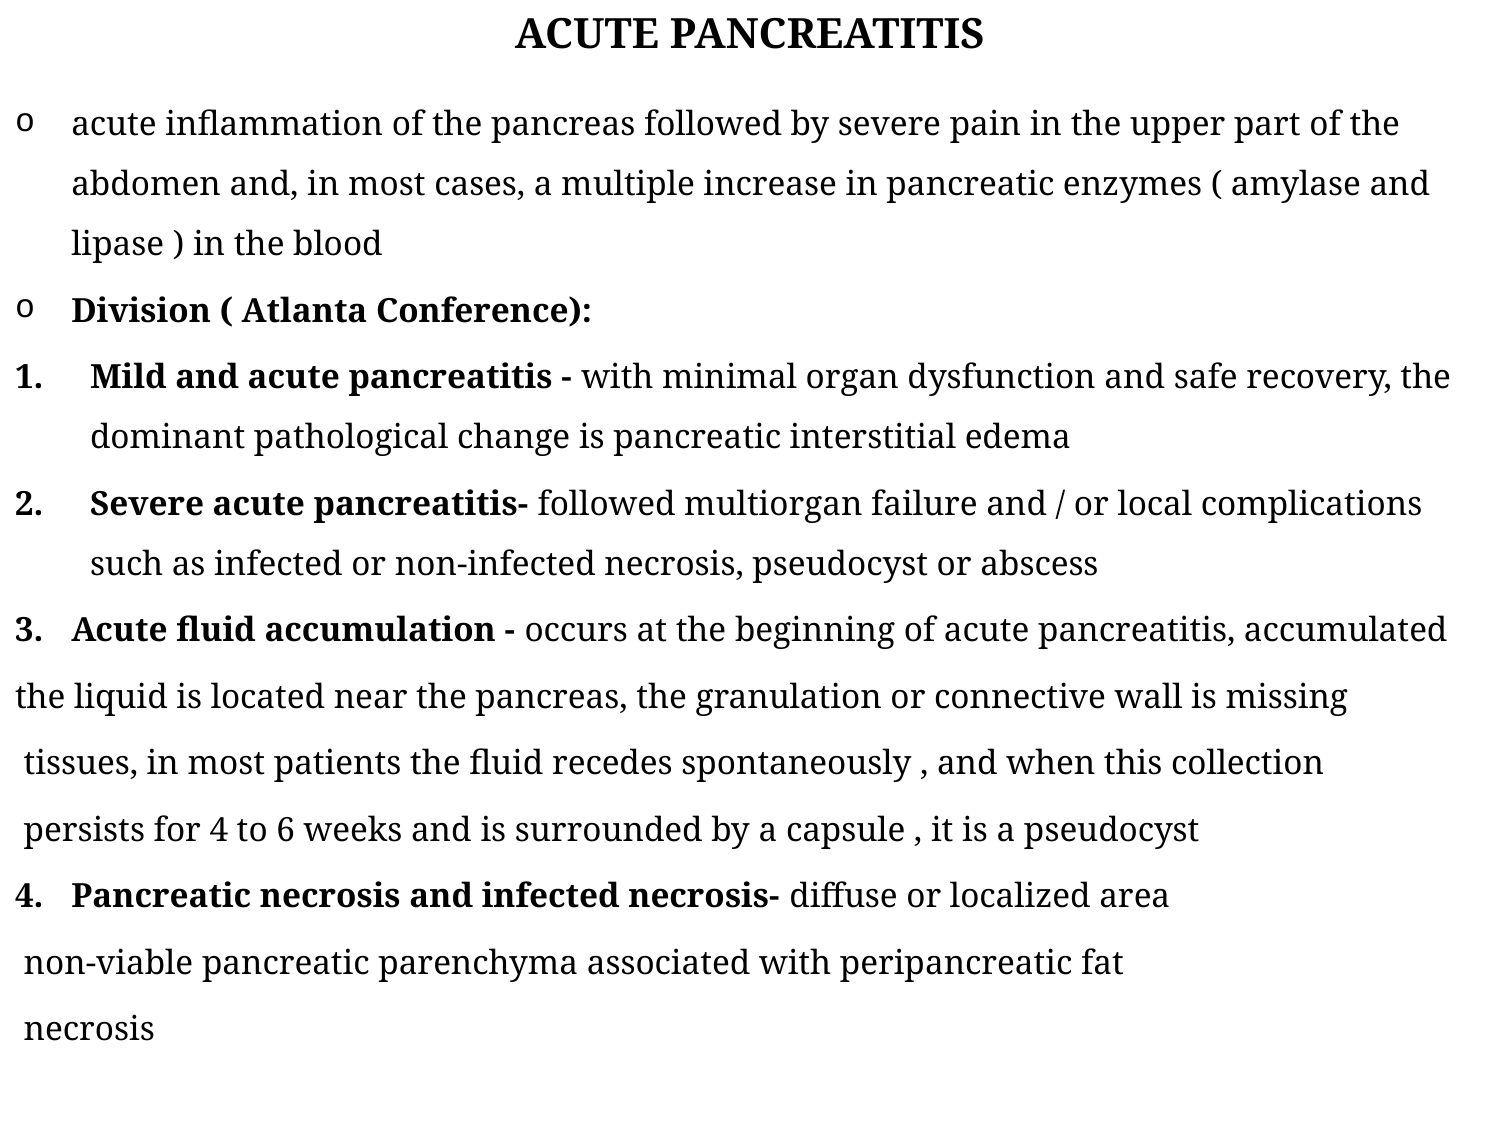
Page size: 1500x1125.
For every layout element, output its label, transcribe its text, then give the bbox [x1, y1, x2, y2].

list acute inflammation of the pancreas followed by severe pain in the upper part of the abdomen and, in most cases, a multiple increase in pancreatic enzymes ( amylase and lipase ) in the blood Division ( Atlanta Conference): Mild and acute pancreatitis - with minimal organ dysfunction and safe recovery, the dominant pathological change is pancreatic interstitial edema Severe acute pancreatitis- followed multiorgan failure and / or local complications such as infected or non-infected necrosis, pseudocyst or abscess Acute fluid accumulation - occurs at the beginning of acute pancreatitis, accumulated the liquid is located near the pancreas, the granulation or connective wall is missing tissues, in most patients the fluid recedes spontaneously , and when this collection persists for 4 to 6 weeks and is surrounded by a capsule , it is a pseudocyst Pancreatic necrosis and infected necrosis- diffuse or localized area non-viable pancreatic parenchyma associated with peripancreatic fat necrosis [0, 75, 1500, 1113]
text_box ACUTE PANCREATITIS [0, 0, 1500, 63]
